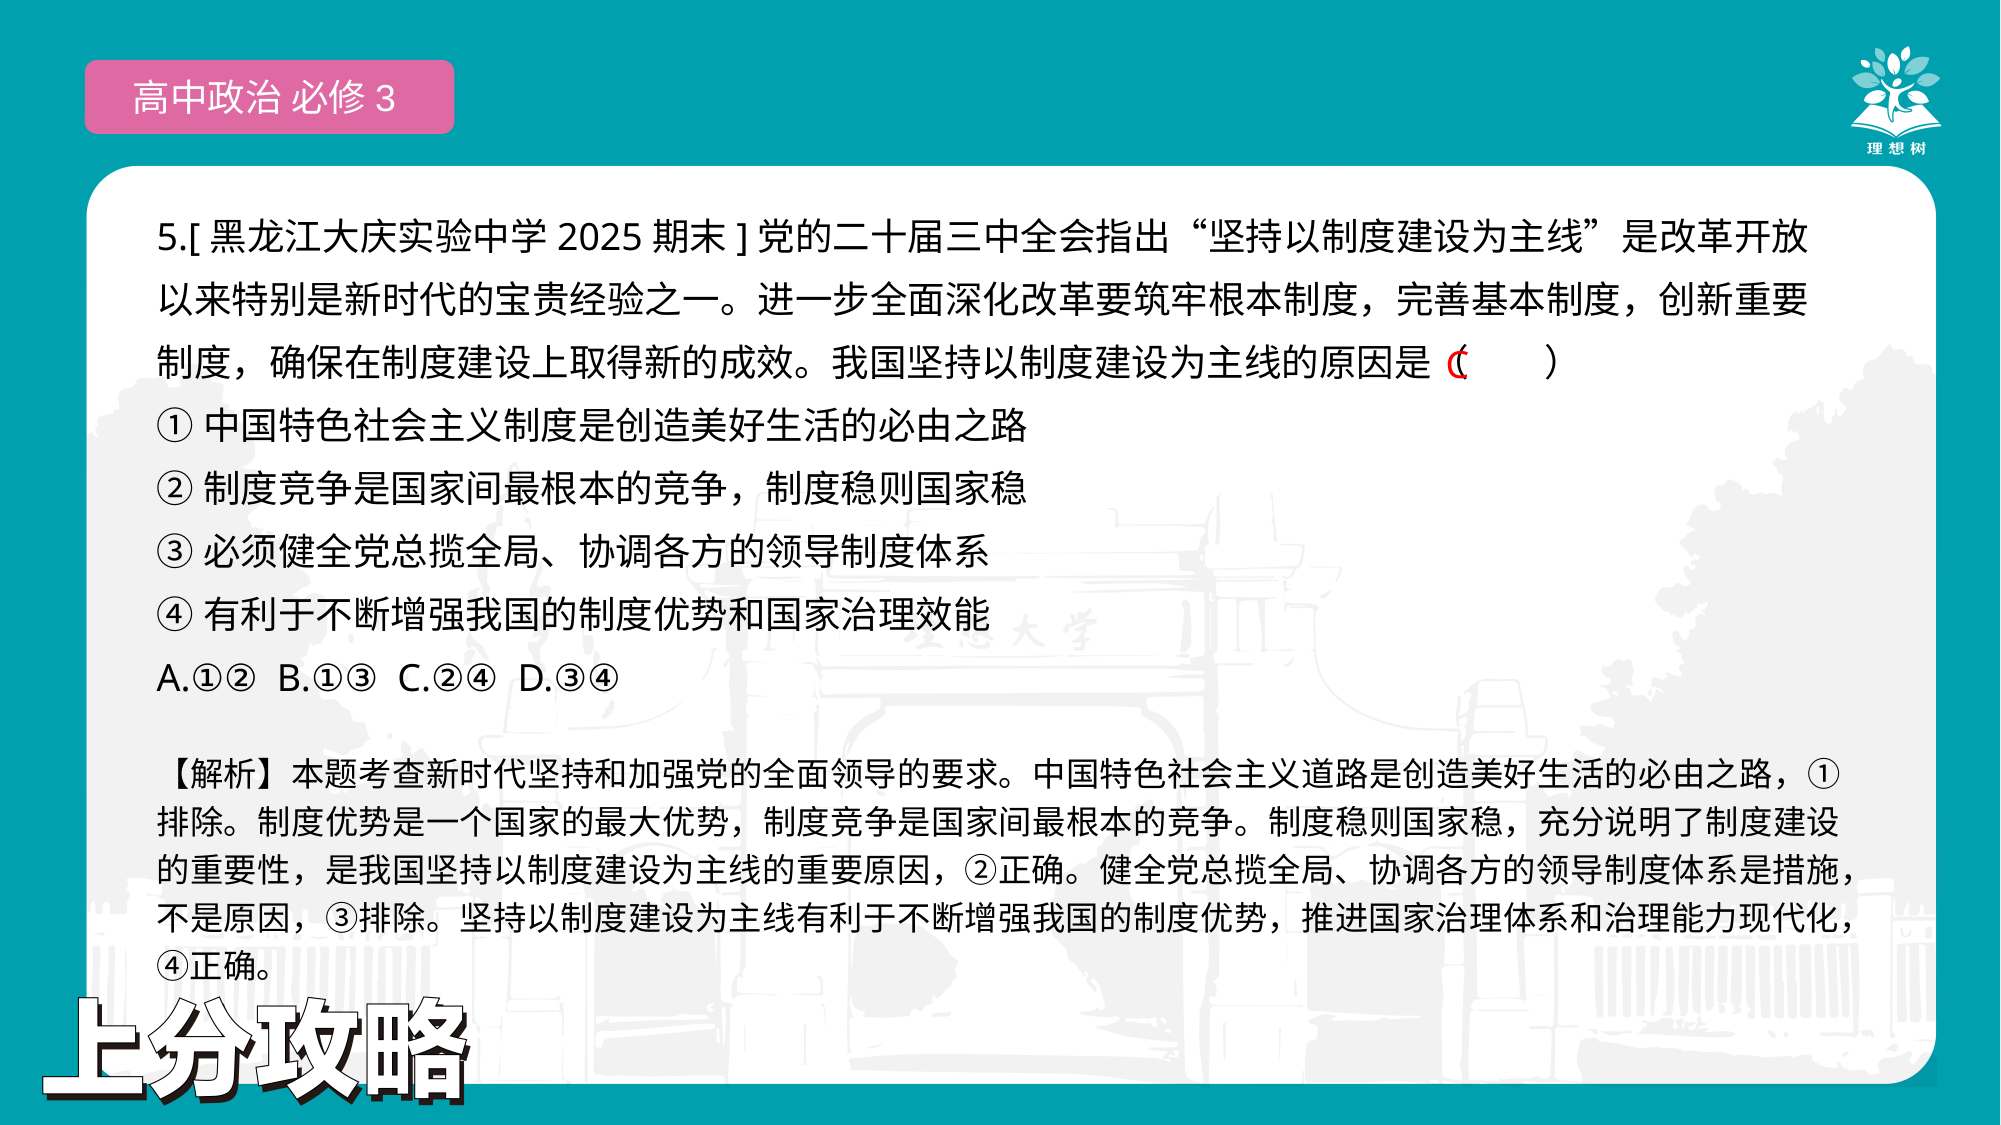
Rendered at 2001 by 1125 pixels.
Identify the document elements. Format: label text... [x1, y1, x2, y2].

text_box 5.[黑龙江大庆实验中学2025期末]党的二十届三中全会指出“坚持以制度建设为主线”是改革开放以来特别是新时代的宝贵经验之一。进一步全面深化改革要筑牢根本制度，完善基本制度，创新重要制度，确保在制度建设上取得新的成效。我国坚持以制度建设为主线的原因是（ ） ①中国特色社会主义制度是创造美好生活的必由之路 ②制度竞争是国家间最根本的竞争，制度稳则国家稳 ③必须健全党总揽全局、协调各方的领导制度体系 ④有利于不断增强我国的制度优势和国家治理效能 A.①② B.①③ C.②④ D.③④ [141, 187, 1824, 707]
picture [0, 0, 2001, 1125]
text_box 高中政治 必修3 [83, 58, 456, 135]
text_box C [1430, 311, 1542, 394]
text_box 【解析】本题考查新时代坚持和加强党的全面领导的要求。中国特色社会主义道路是创造美好生活的必由之路，①排除。制度优势是一个国家的最大优势，制度竞争是国家间最根本的竞争。制度稳则国家稳，充分说明了制度建设的重要性，是我国坚持以制度建设为主线的重要原因，②正确。健全党总揽全局、协调各方的领导制度体系是措施，不是原因，③排除。坚持以制度建设为主线有利于不断增强我国的制度优势，推进国家治理体系和治理能力现代化，④正确。 [141, 737, 1855, 993]
